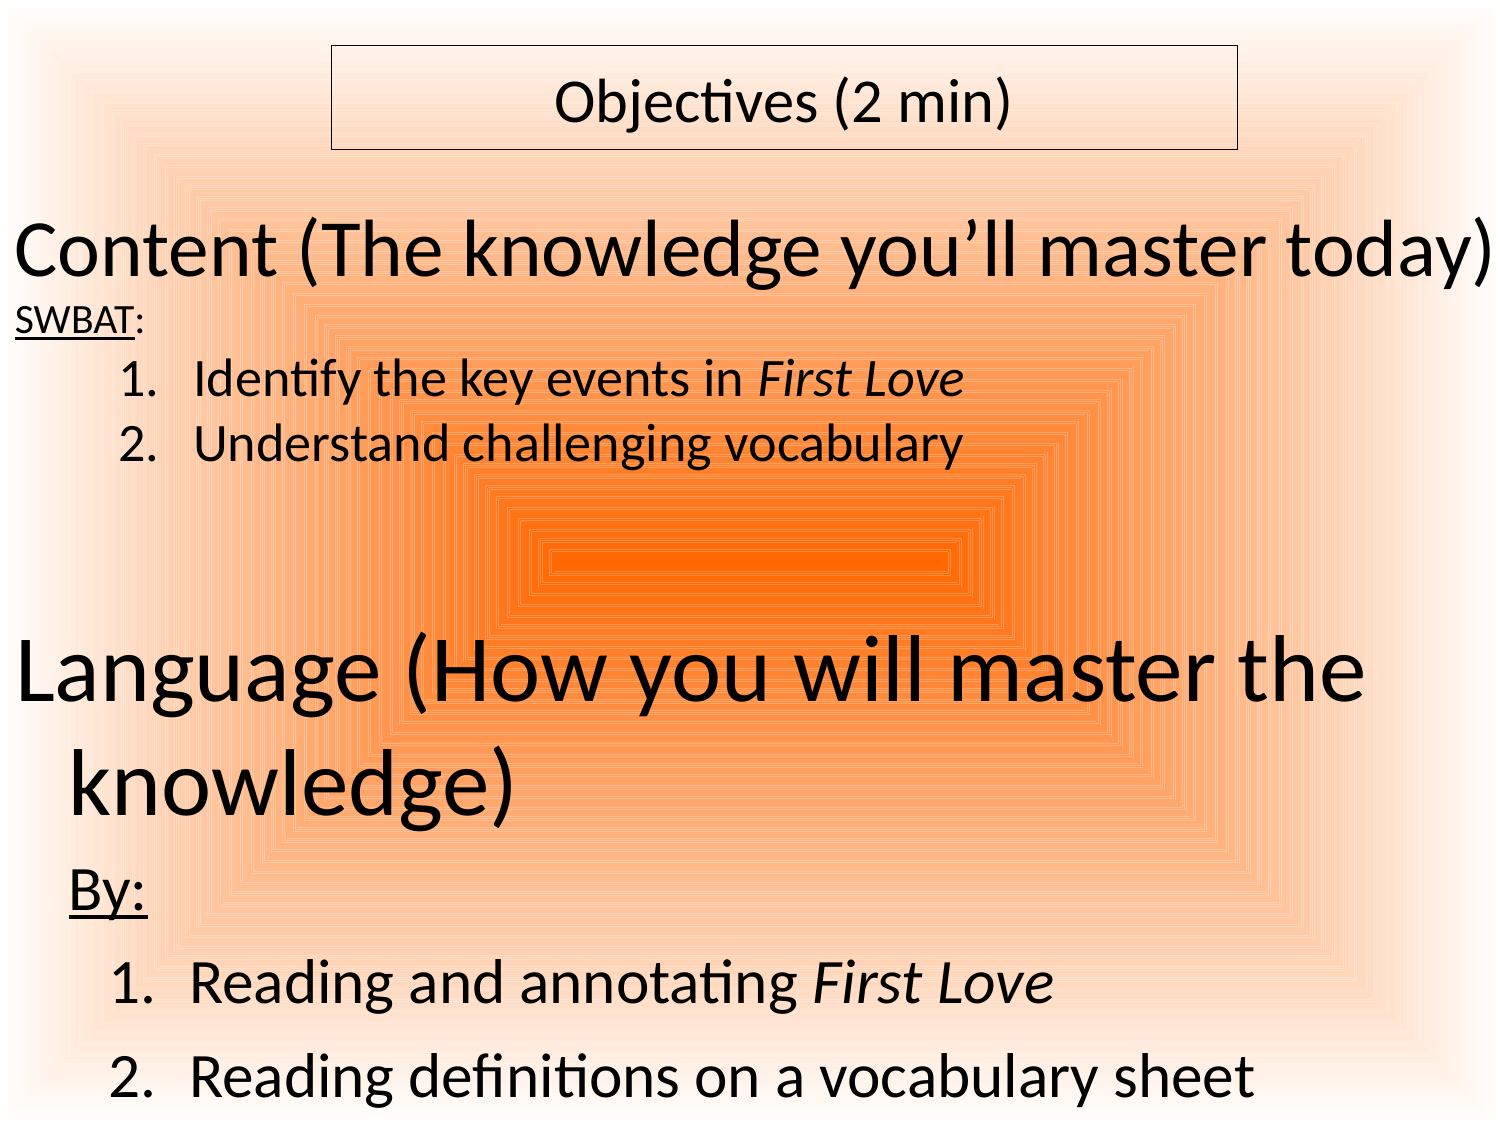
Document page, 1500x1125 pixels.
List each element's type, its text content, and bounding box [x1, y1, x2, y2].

text_box Content (The knowledge you’ll master today) SWBAT: Identify the key events in First Love Understand challenging vocabulary [0, 187, 1500, 555]
list Language (How you will master the knowledge) By: Reading and annotating First Love Reading definitions on a vocabulary sheet [0, 555, 1500, 1125]
title Objectives (2 min) [331, 45, 1238, 150]
